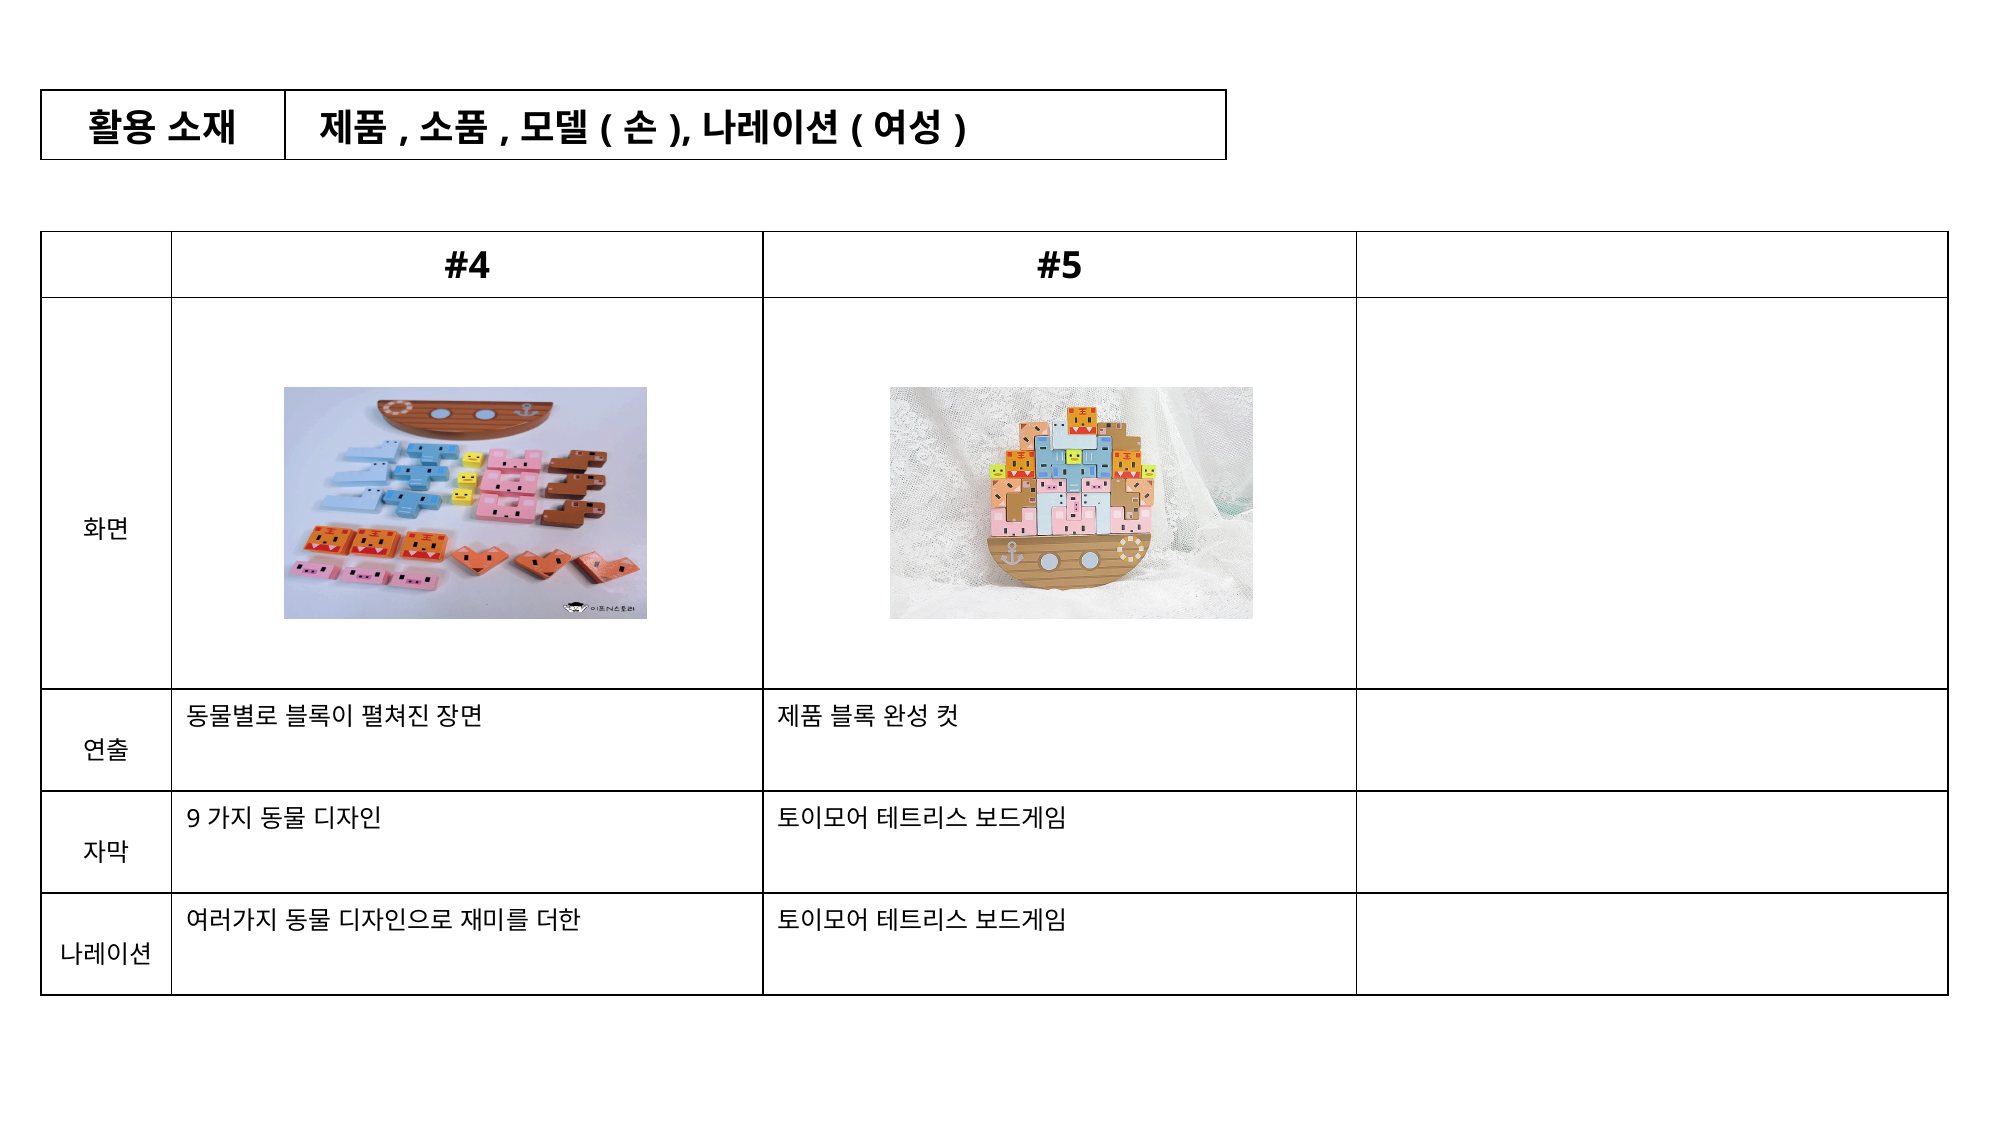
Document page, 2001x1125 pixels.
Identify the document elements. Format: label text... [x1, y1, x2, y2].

table_cell 제품 블록 완성 컷 [764, 690, 1356, 790]
table_cell 여러가지 동물 디자인으로 재미를 더한 [172, 894, 762, 994]
table_cell 나레이션 [42, 894, 171, 994]
table_cell 자막 [42, 792, 171, 892]
picture [890, 387, 1253, 619]
table_header #4 [172, 232, 762, 297]
table_cell [1357, 894, 1947, 994]
table_header [1357, 232, 1947, 297]
table_cell 9가지 동물 디자인 [172, 792, 762, 892]
table_cell [764, 298, 1356, 688]
table_cell [1357, 690, 1947, 790]
table_cell [1357, 792, 1947, 892]
picture [284, 387, 647, 619]
table_header #5 [764, 232, 1356, 297]
table_cell 동물별로 블록이 펼쳐진 장면 [172, 690, 762, 790]
table_cell 토이모어 테트리스 보드게임 [764, 894, 1356, 994]
table_header 제품,소품,모델(손),나레이션(여성) [286, 91, 1225, 159]
table_header [42, 232, 171, 297]
table_cell [1357, 298, 1947, 688]
table_header 활용 소재 [42, 91, 284, 159]
table_cell 연출 [42, 690, 171, 790]
table_cell 토이모어 테트리스 보드게임 [764, 792, 1356, 892]
table_cell [172, 298, 762, 688]
table_cell 화면 [42, 298, 171, 688]
